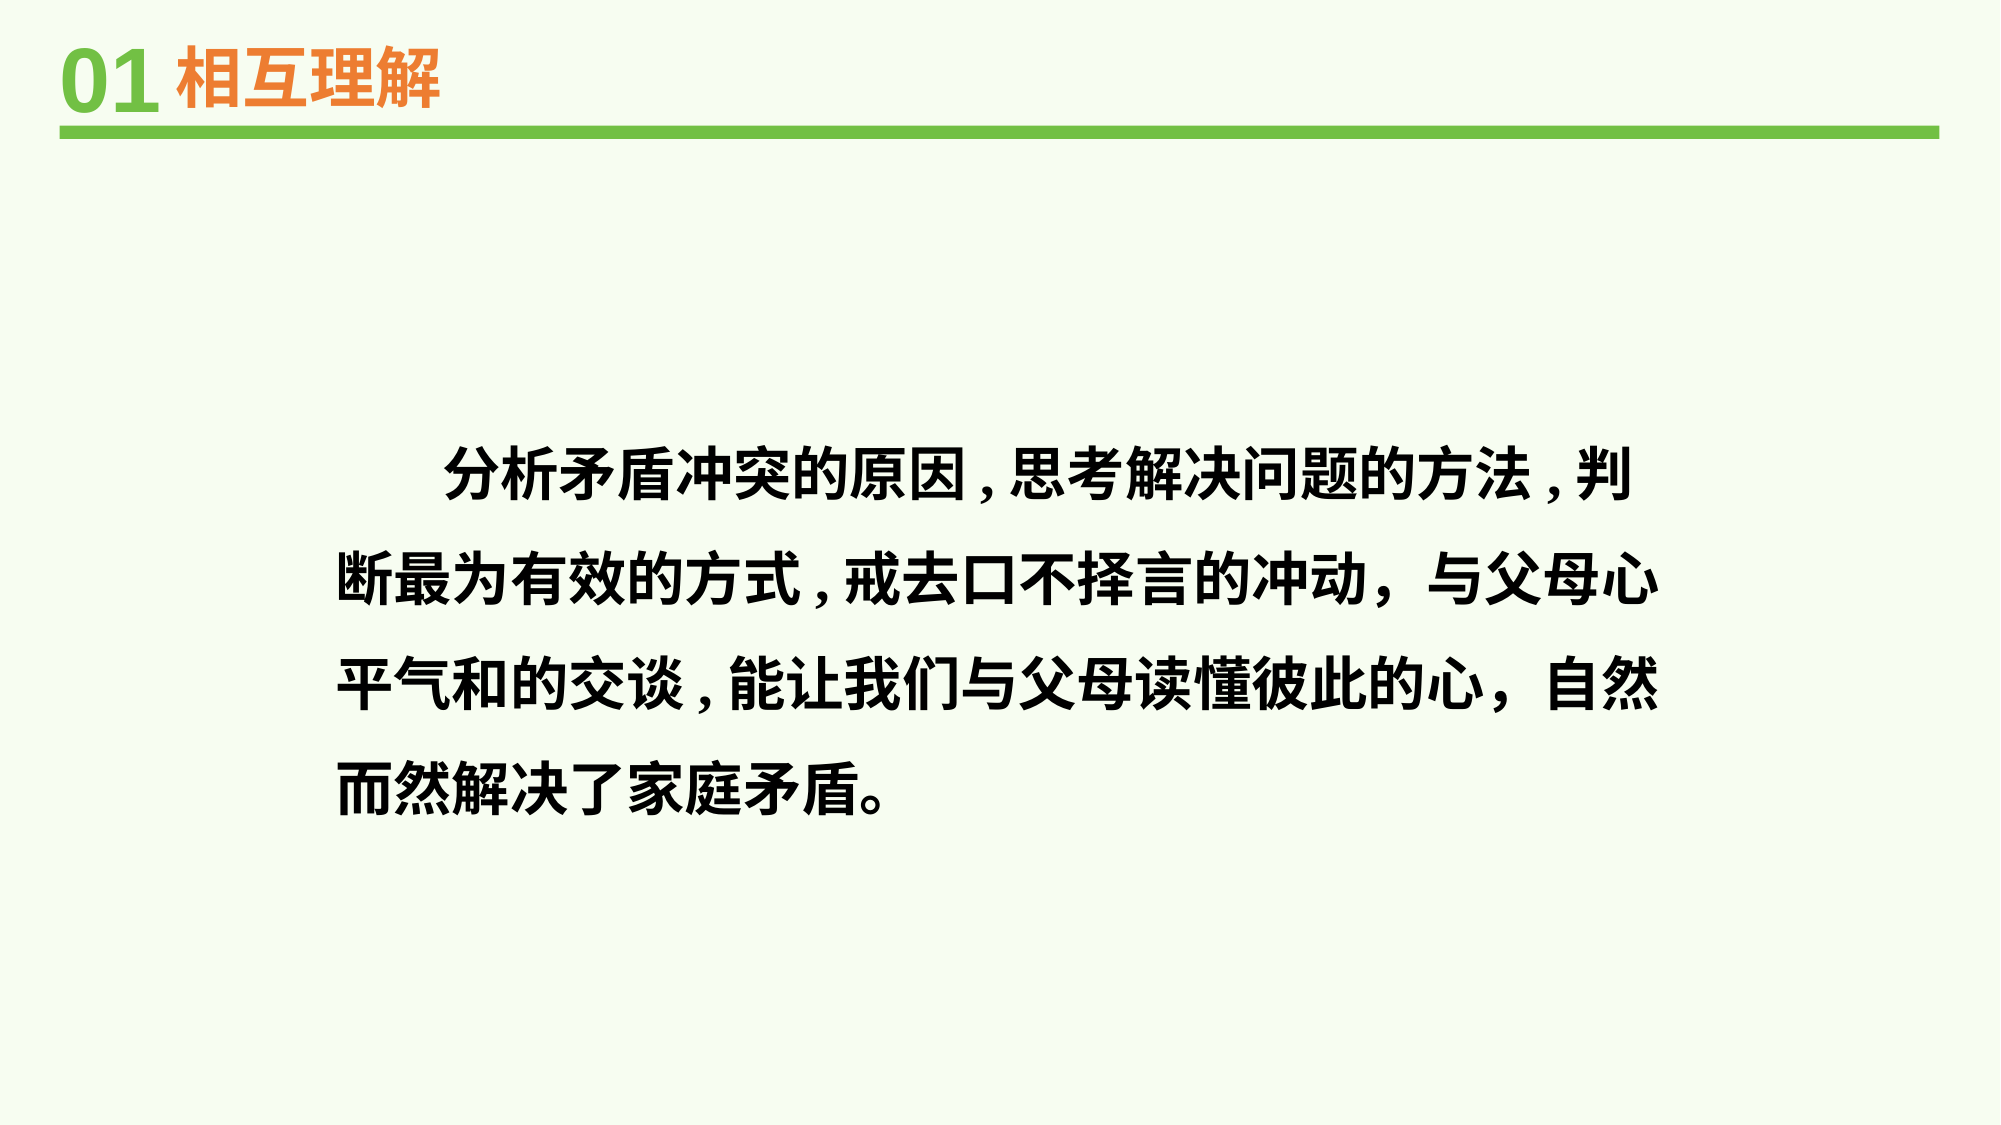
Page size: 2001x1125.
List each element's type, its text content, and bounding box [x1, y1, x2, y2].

text_box 分析矛盾冲突的原因,思考解决问题的方法,判断最为有效的方式,戒去口不择言的冲动，与父母心平气和的交谈,能让我们与父母读懂彼此的心，自然而然解决了家庭矛盾。 [320, 395, 1680, 830]
text_box 相互理解 [160, 28, 829, 123]
text_box [59, 125, 1940, 140]
text_box 01 [59, 24, 161, 128]
